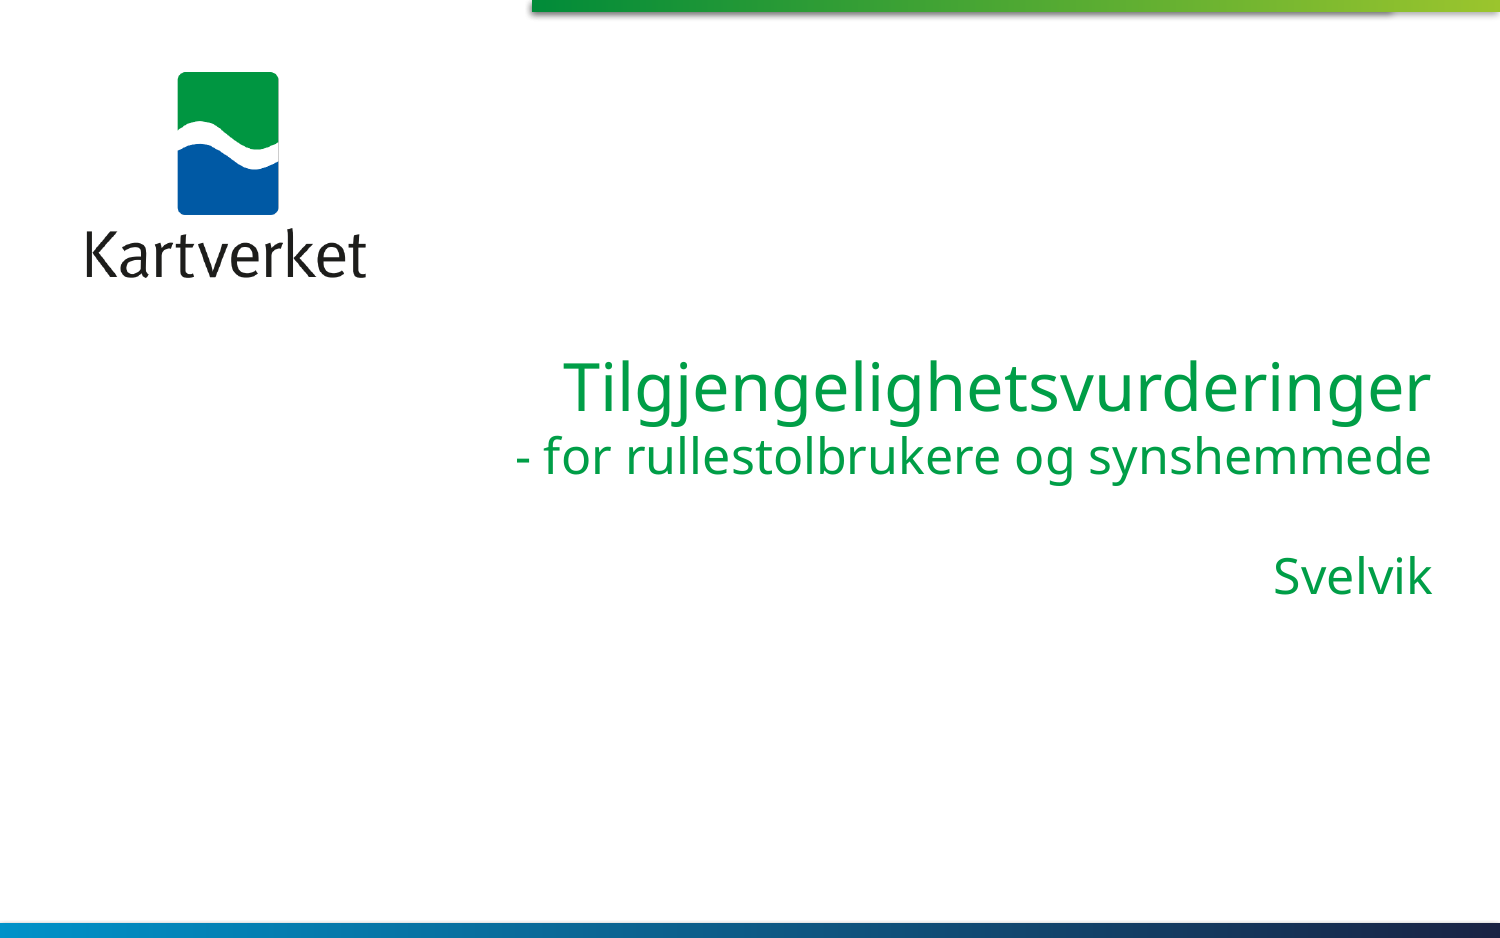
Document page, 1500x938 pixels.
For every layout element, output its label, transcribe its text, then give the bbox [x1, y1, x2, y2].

text_box Tilgjengelighetsvurderinger - for rullestolbrukere og synshemmede Svelvik [66, 337, 1449, 613]
